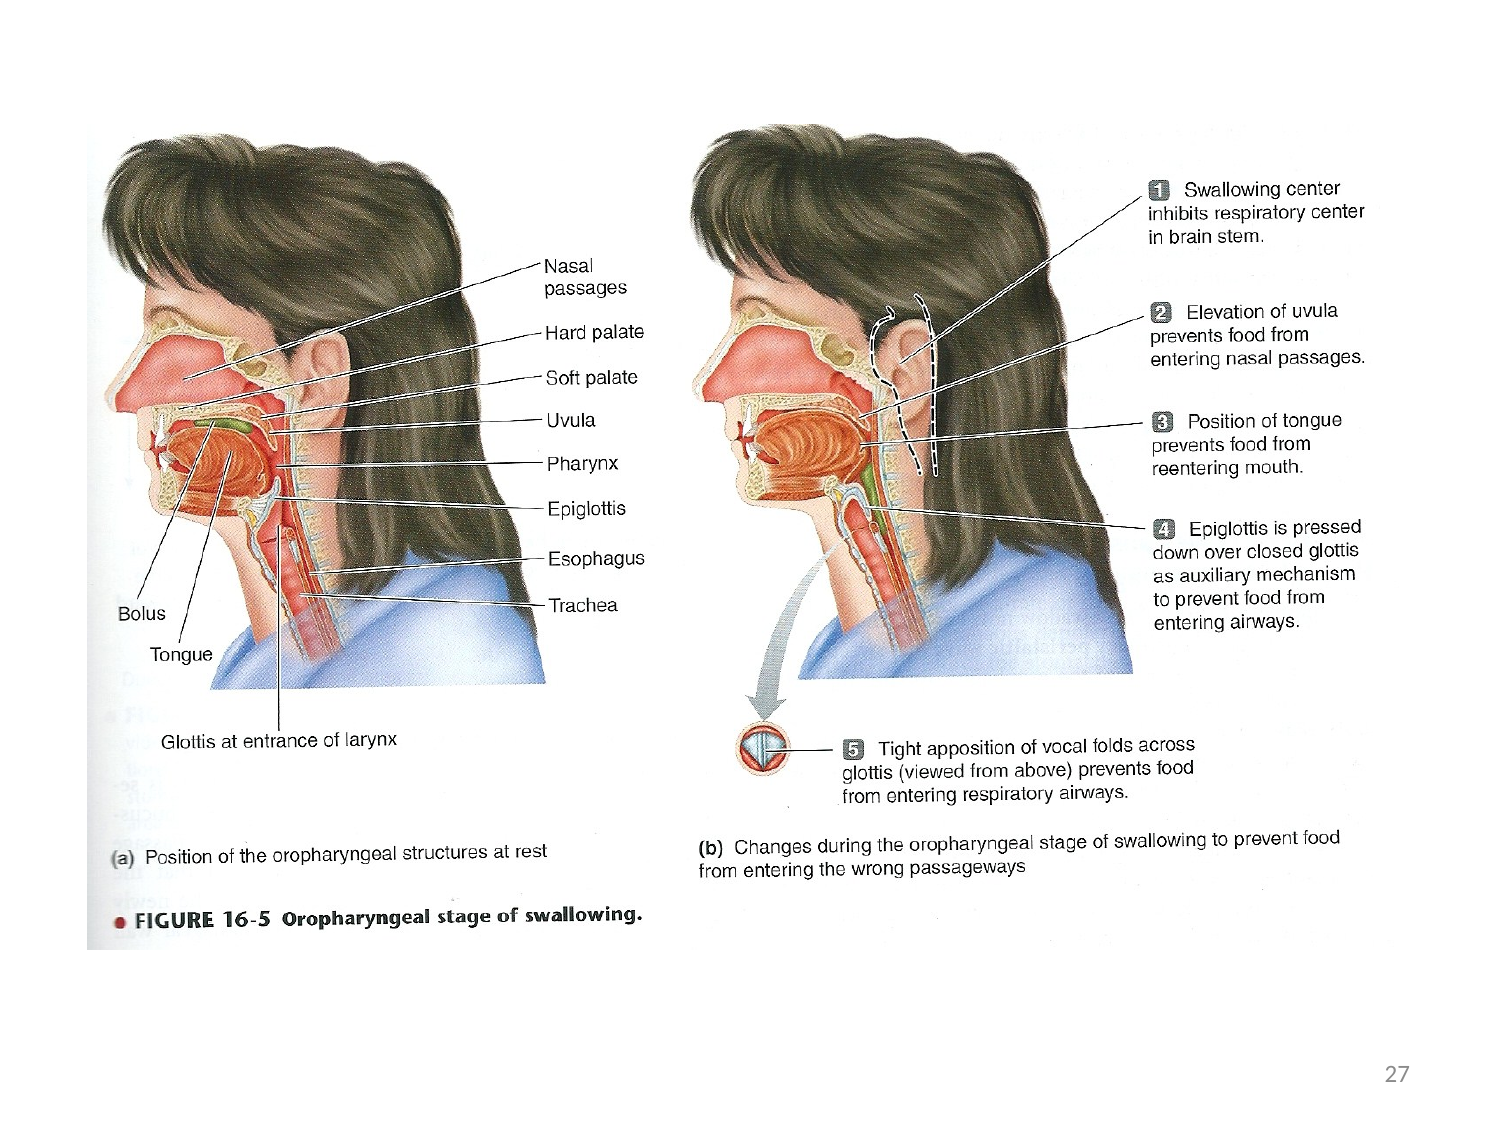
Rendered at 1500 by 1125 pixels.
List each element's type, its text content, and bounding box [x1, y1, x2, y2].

picture [87, 124, 1400, 951]
slide_number 27 [1074, 1042, 1425, 1103]
